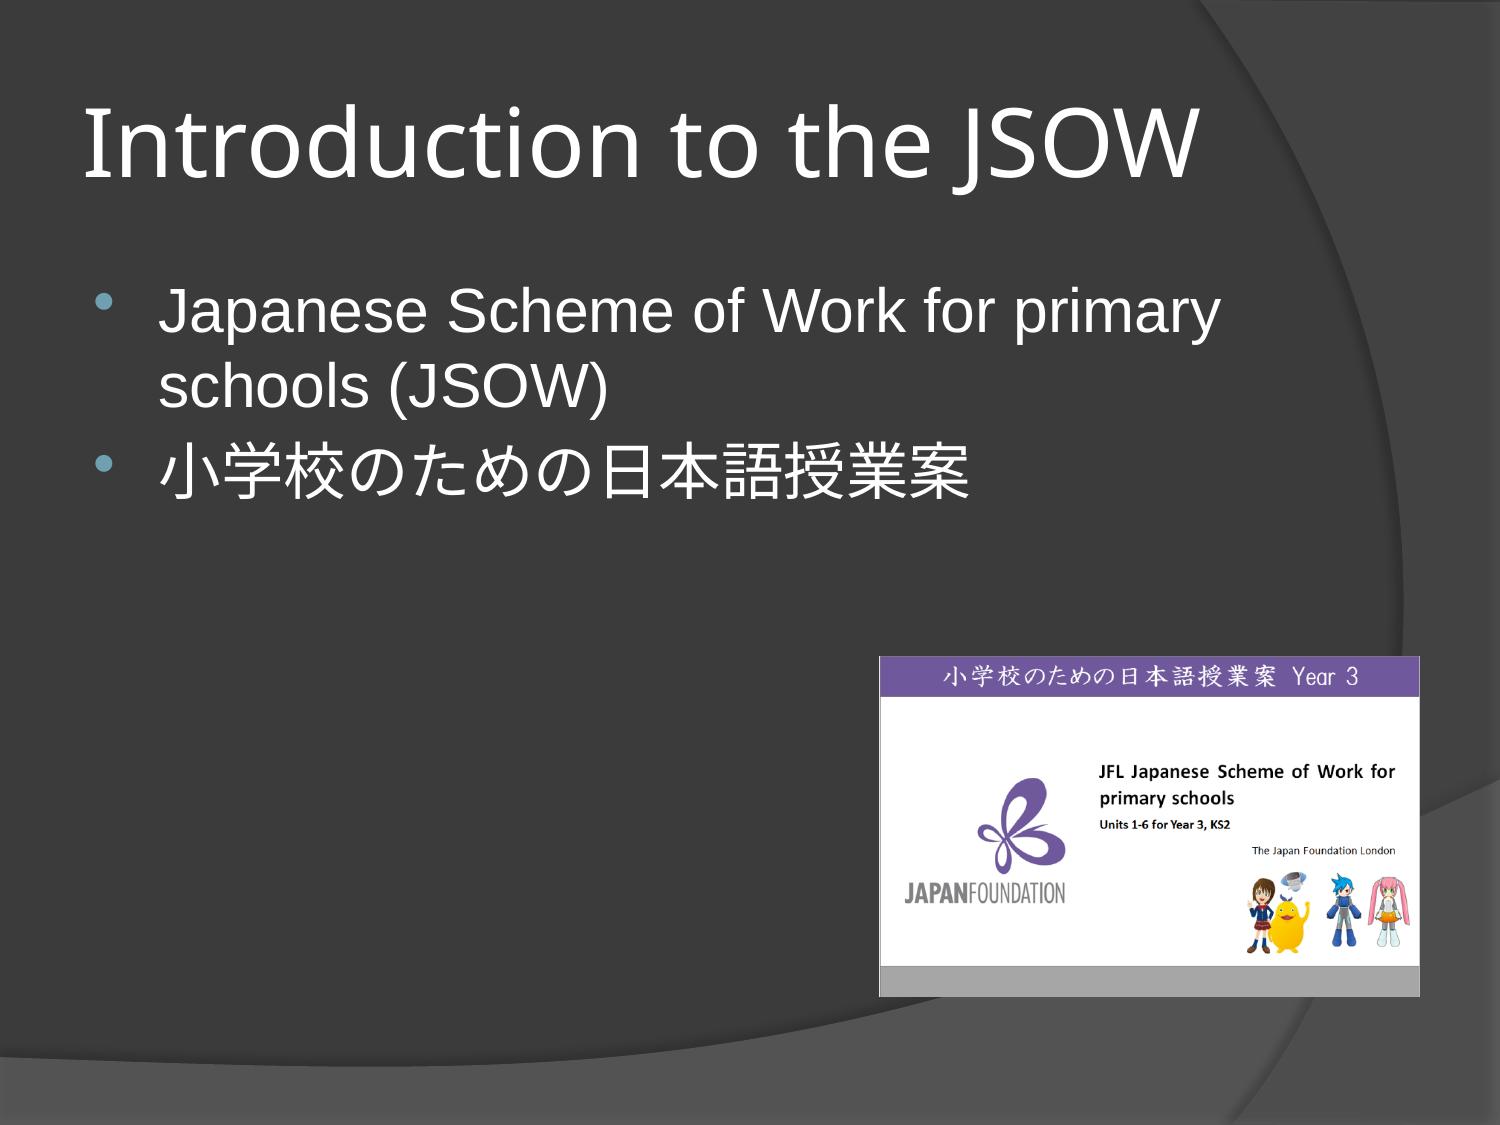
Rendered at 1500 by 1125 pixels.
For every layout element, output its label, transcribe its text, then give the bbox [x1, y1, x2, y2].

list Japanese Scheme of Work for primary schools (JSOW) 小学校のための日本語授業案 [75, 262, 1300, 1005]
picture [879, 656, 1421, 997]
title Introduction to the JSOW [75, 45, 1300, 233]
